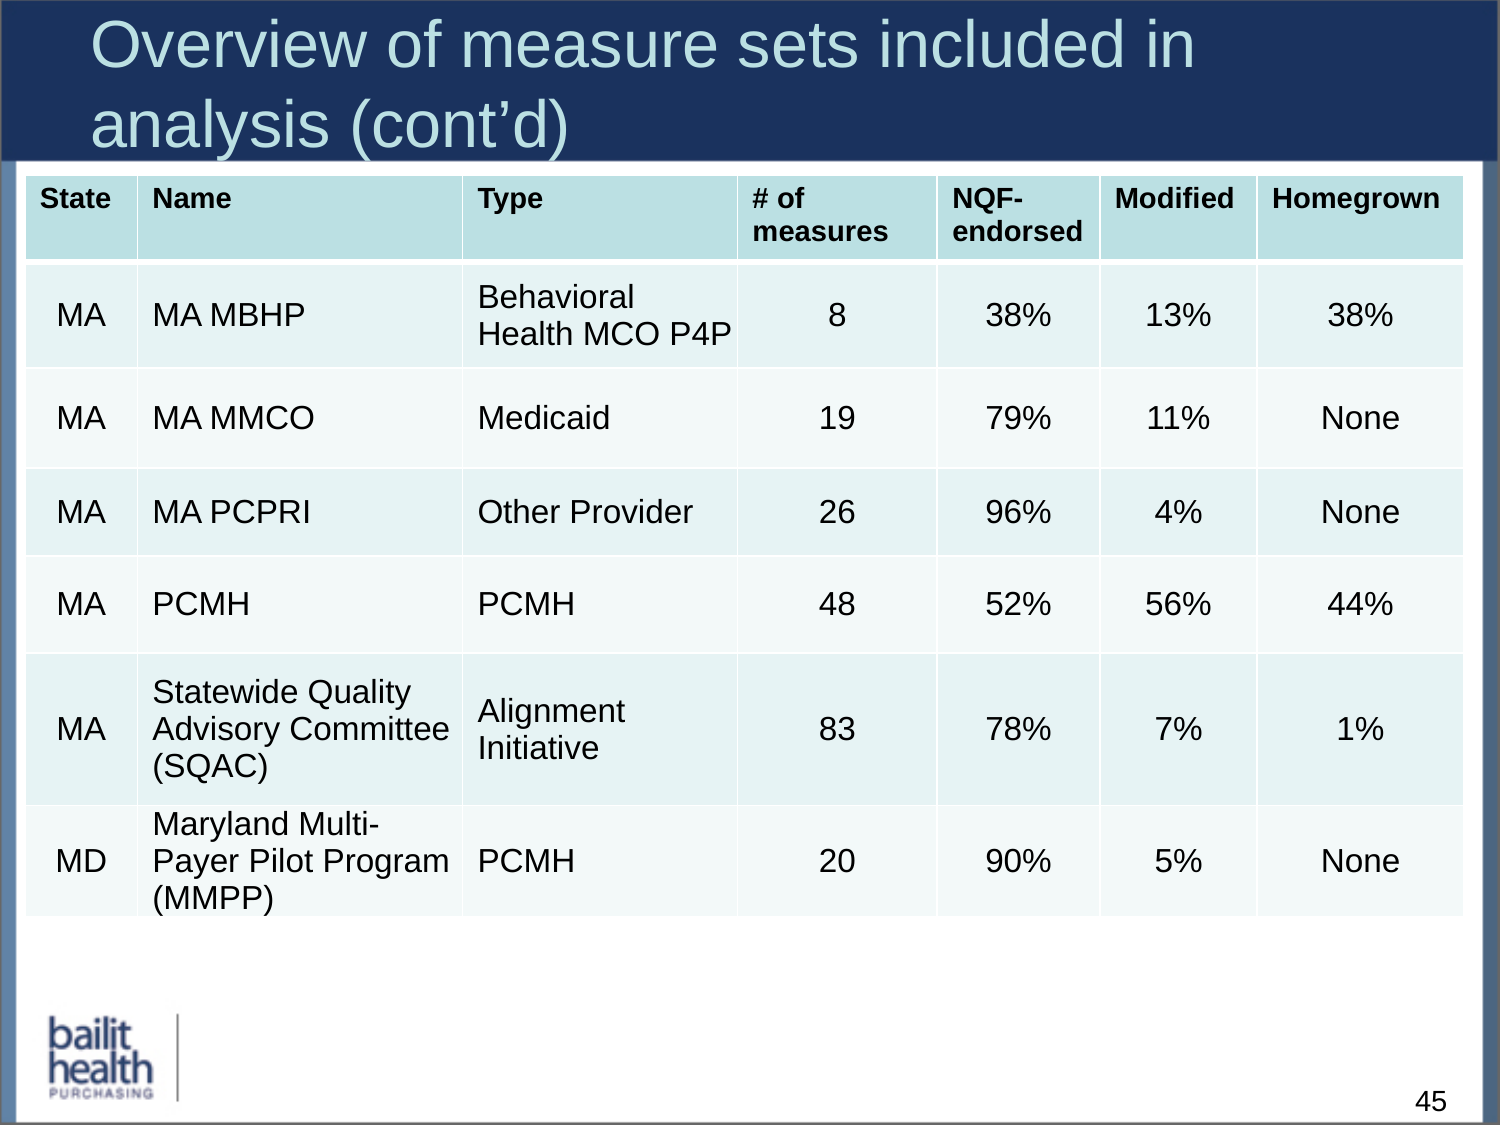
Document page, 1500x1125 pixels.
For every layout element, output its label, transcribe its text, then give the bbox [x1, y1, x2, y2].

table_header Modified [1101, 176, 1256, 259]
table_cell 19 [738, 369, 936, 467]
table_cell 20 [738, 806, 936, 916]
table_header Homegrown [1258, 176, 1463, 259]
table_cell Medicaid [463, 369, 737, 467]
table_cell 38% [1258, 265, 1463, 367]
table_cell None [1258, 369, 1463, 467]
table_cell 44% [1258, 557, 1463, 652]
table_cell 96% [938, 469, 1099, 555]
table_cell Maryland Multi-Payer Pilot Program (MMPP) [138, 806, 462, 916]
table_cell 56% [1101, 557, 1256, 652]
table_cell MA MBHP [138, 265, 462, 367]
picture [0, 0, 1500, 1125]
table_cell 48 [738, 557, 936, 652]
table_cell 83 [738, 654, 936, 805]
table_cell MA [26, 557, 137, 652]
table_cell 26 [738, 469, 936, 555]
table_cell 5% [1101, 806, 1256, 916]
table_cell 8 [738, 265, 936, 367]
table_cell PCMH [463, 806, 737, 916]
table_cell Behavioral Health MCO P4P [463, 265, 737, 367]
table_header # of measures [738, 176, 936, 259]
table_cell MA [26, 469, 137, 555]
table_cell 13% [1101, 265, 1256, 367]
table_cell 4% [1101, 469, 1256, 555]
table_cell Statewide Quality Advisory Committee (SQAC) [138, 654, 462, 805]
table_cell 38% [938, 265, 1099, 367]
table_cell 11% [1101, 369, 1256, 467]
table_cell MA [26, 369, 137, 467]
table_cell Alignment Initiative [463, 654, 737, 805]
slide_number 45 [1374, 1074, 1463, 1113]
table_cell MA [26, 265, 137, 367]
table_cell PCMH [138, 557, 462, 652]
table_cell 52% [938, 557, 1099, 652]
table_cell MA [26, 654, 137, 805]
table_header Type [463, 176, 737, 259]
title Overview of measure sets included in analysis (cont’d) [74, 0, 1426, 174]
table_cell PCMH [463, 557, 737, 652]
table_cell None [1258, 806, 1463, 916]
table_header State [26, 176, 137, 259]
table_cell MA MMCO [138, 369, 462, 467]
table_cell Other Provider [463, 469, 737, 555]
table_cell 79% [938, 369, 1099, 467]
table_cell MA PCPRI [138, 469, 462, 555]
table_header Name [138, 176, 462, 259]
table_cell None [1258, 469, 1463, 555]
table_cell 90% [938, 806, 1099, 916]
table_cell 7% [1101, 654, 1256, 805]
table_cell MD [26, 806, 137, 916]
table_cell 1% [1258, 654, 1463, 805]
table_header NQF-endorsed [938, 176, 1099, 259]
table_cell 78% [938, 654, 1099, 805]
